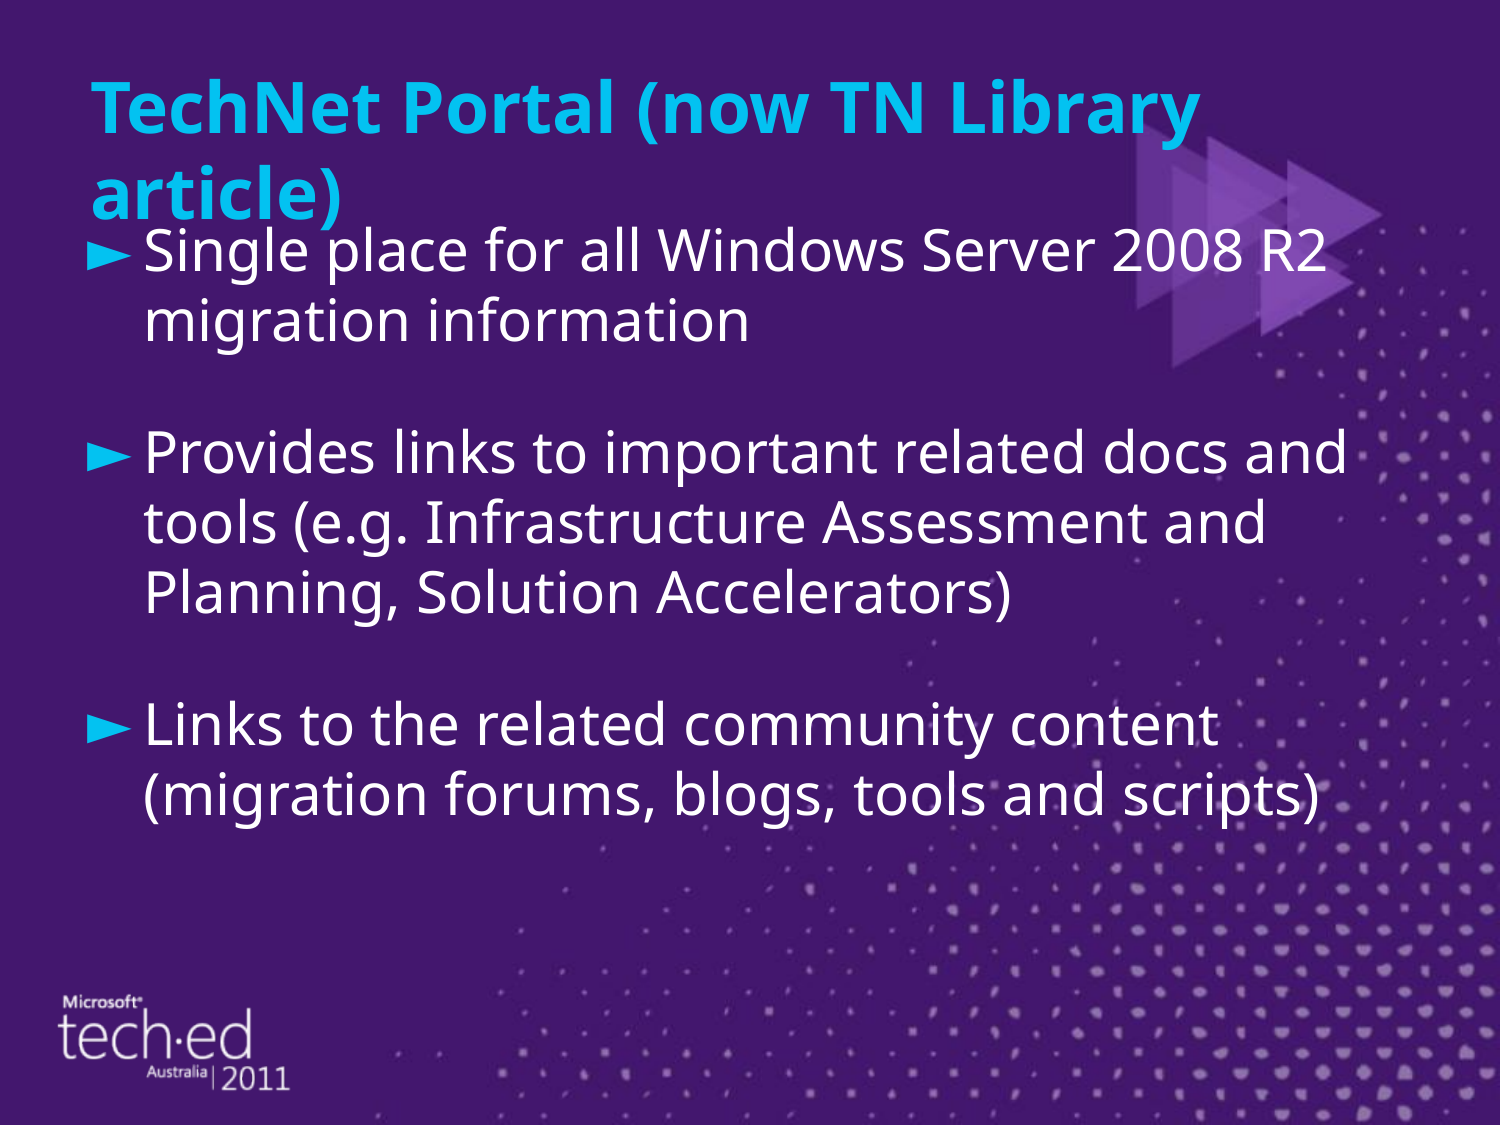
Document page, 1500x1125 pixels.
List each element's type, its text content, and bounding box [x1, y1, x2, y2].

list Single place for all Windows Server 2008 R2 migration information Provides links to important related docs and tools (e.g. Infrastructure Assessment and Planning, Solution Accelerators) Links to the related community content (migration forums, blogs, tools and scripts) [72, 206, 1423, 849]
title TechNet Portal (now TN Library article) [75, 54, 1425, 243]
picture [0, 0, 1500, 1125]
